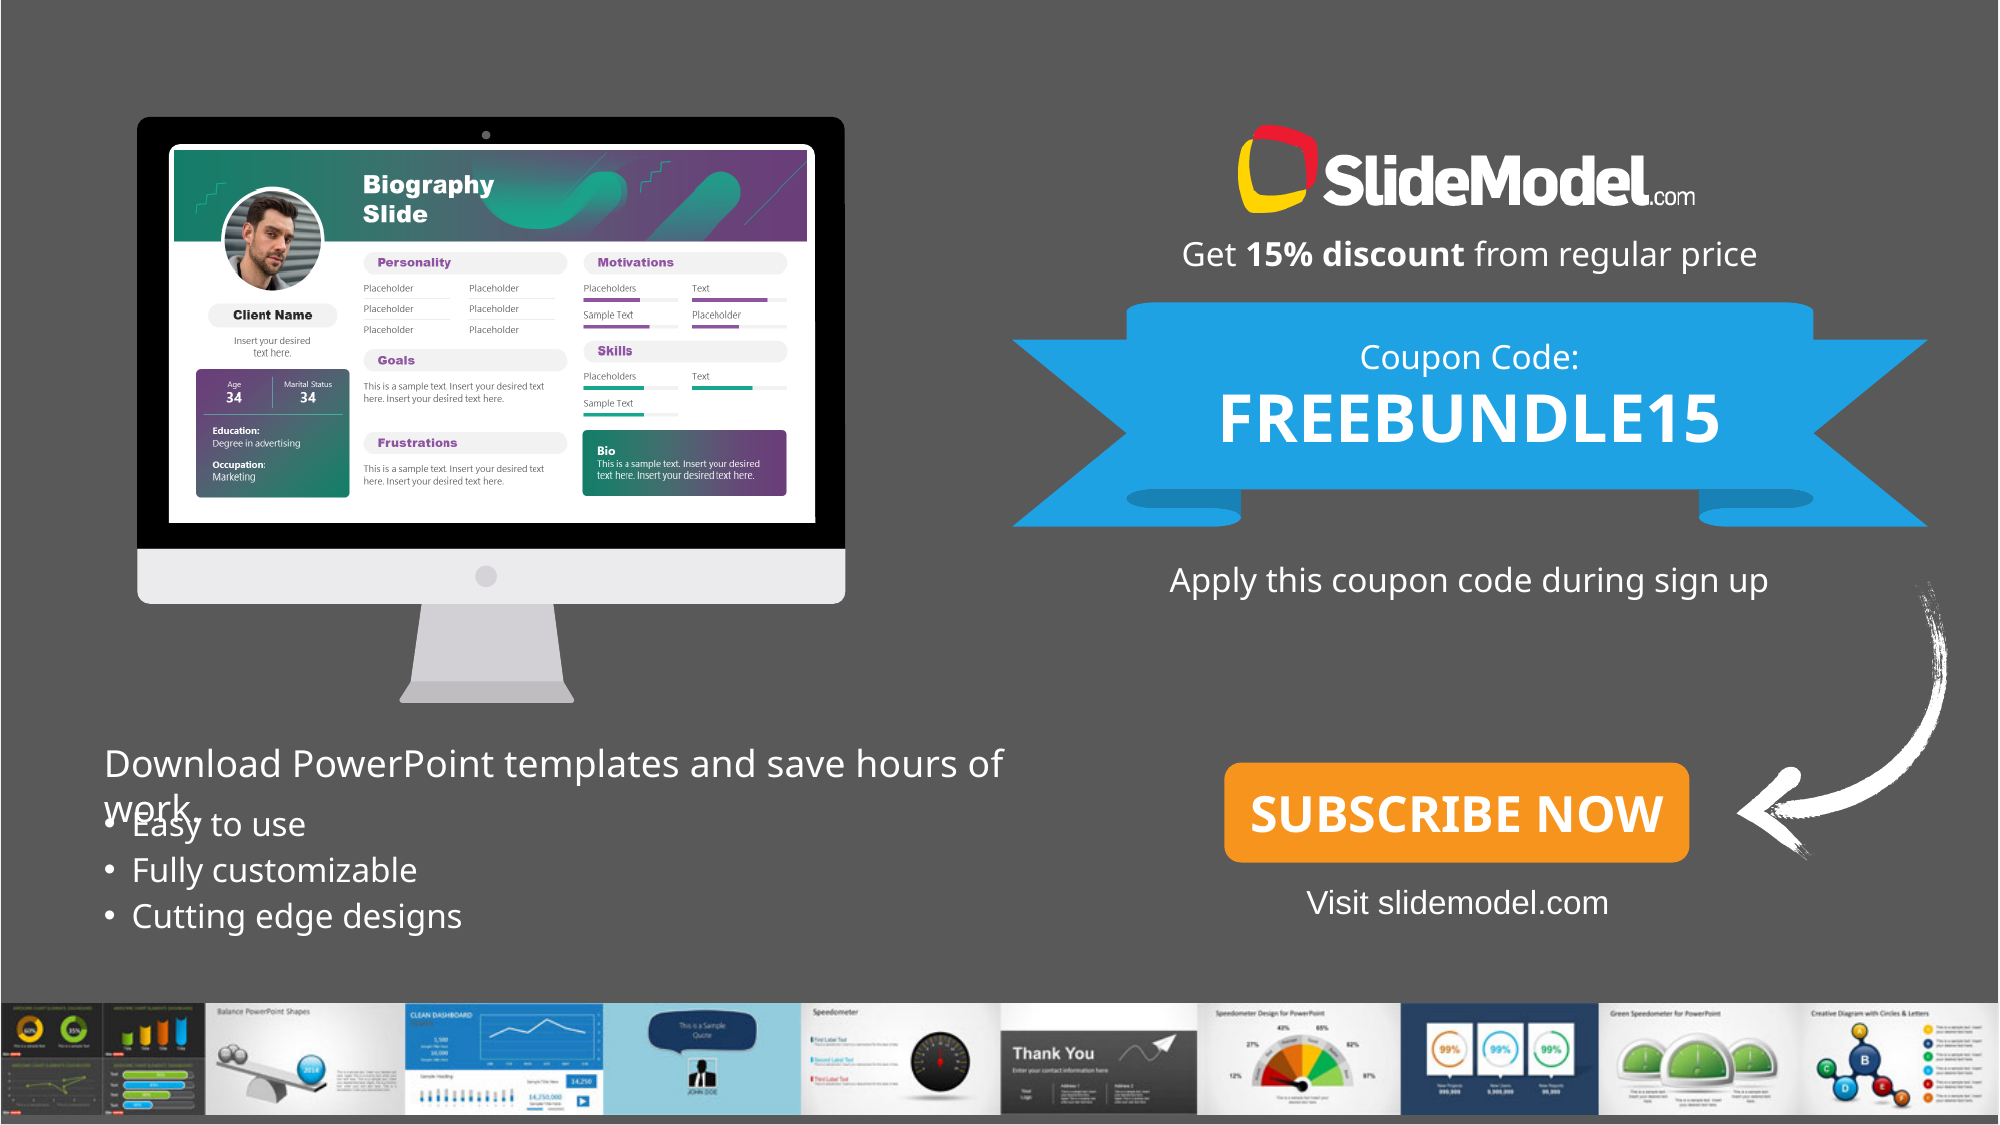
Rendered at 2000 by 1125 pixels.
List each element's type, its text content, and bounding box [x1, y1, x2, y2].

text_box SUBSCRIBE NOW [1222, 760, 1692, 865]
text_box [1012, 302, 1928, 527]
text_box [1736, 594, 1948, 861]
text_box Visit slidemodel.com [1247, 874, 1669, 928]
text_box Coupon Code: FREEBUNDLE15 [1173, 328, 1767, 464]
text_box Apply this coupon code during sign up [1129, 551, 1811, 607]
text_box Download PowerPoint templates and save hours of work. [88, 732, 1059, 838]
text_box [136, 116, 846, 704]
text_box [1928, 587, 1937, 601]
picture [174, 150, 807, 520]
text_box Easy to use Fully customizable Cutting edge designs [88, 838, 863, 943]
picture [1237, 125, 1695, 213]
text_box Get 15% discount from regular price [1058, 225, 1882, 281]
picture [0, 1003, 1999, 1115]
text_box [0, 0, 2000, 1003]
